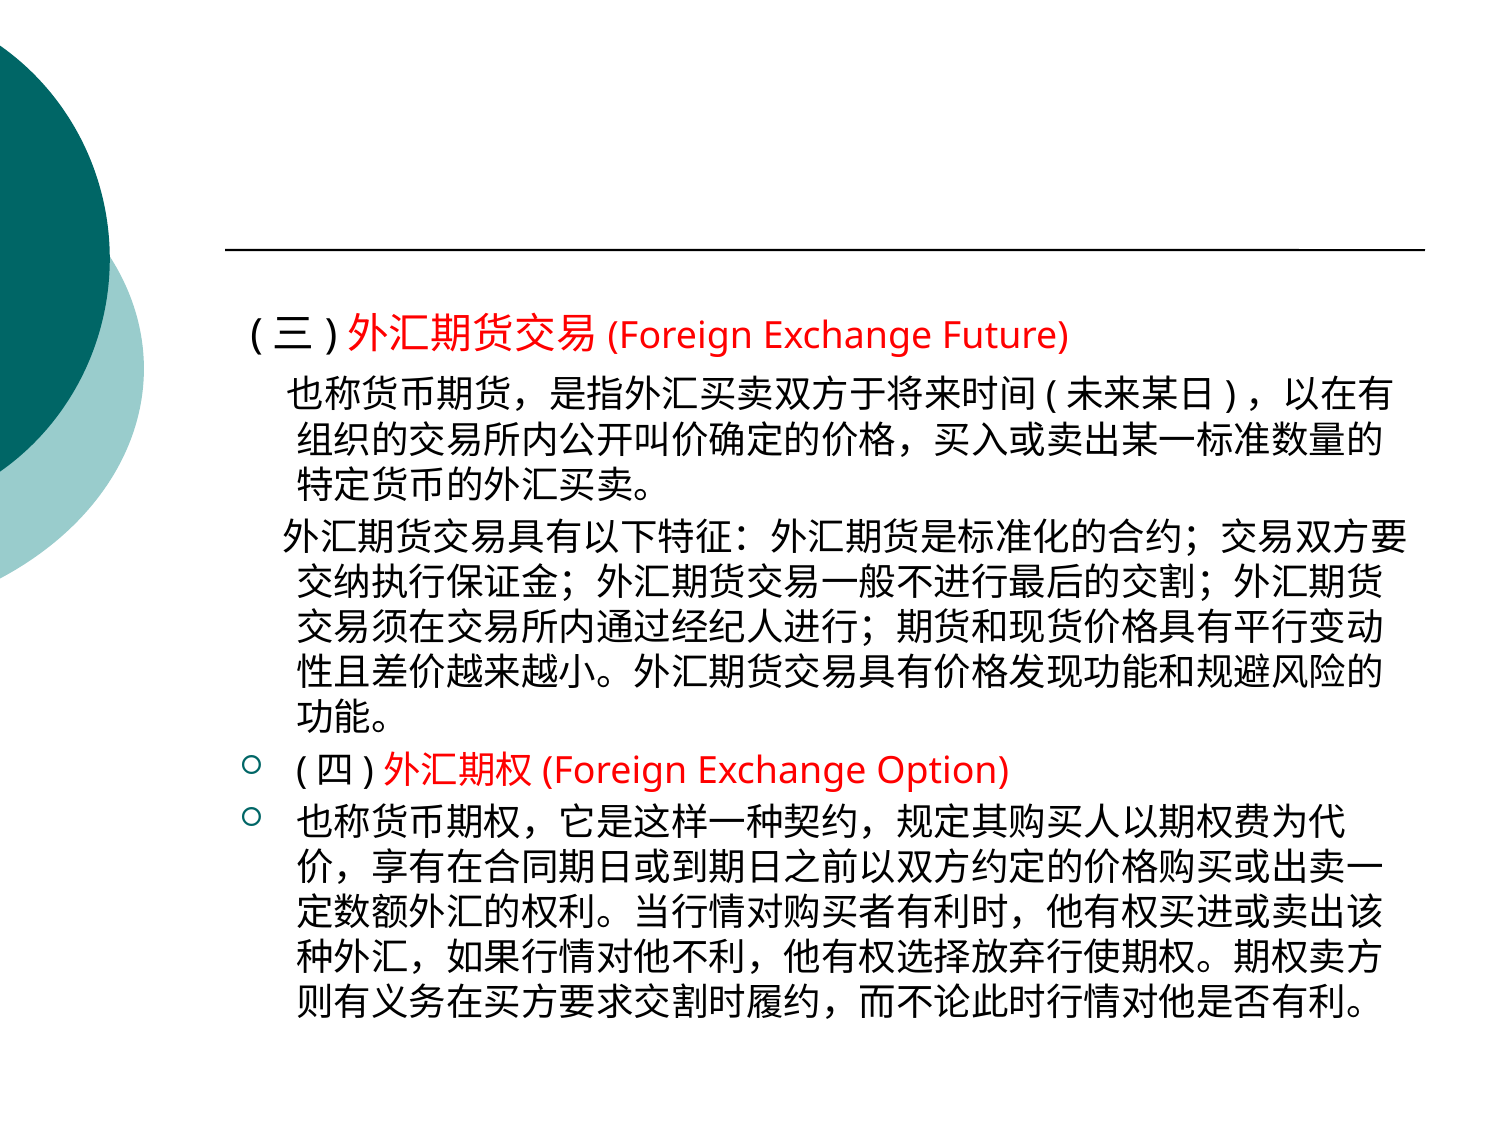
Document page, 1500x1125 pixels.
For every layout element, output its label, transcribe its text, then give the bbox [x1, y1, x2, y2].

list (三)外汇期货交易(Foreign Exchange Future) 也称货币期货，是指外汇买卖双方于将来时间(未来某日)，以在有组织的交易所内公开叫价确定的价格，买入或卖出某一标准数量的特定货币的外汇买卖。 外汇期货交易具有以下特征：外汇期货是标准化的合约；交易双方要交纳执行保证金；外汇期货交易一般不进行最后的交割；外汇期货交易须在交易所内通过经纪人进行；期货和现货价格具有平行变动性且差价越来越小。外汇期货交易具有价格发现功能和规避风险的功能。 (四)外汇期权(Foreign Exchange Option) 也称货币期权，它是这样一种契约，规定其购买人以期权费为代价，享有在合同期日或到期日之前以双方约定的价格购买或出卖一定数额外汇的权利。当行情对购买者有利时，他有权买进或卖出该种外汇，如果行情对他不利，他有权选择放弃行使期权。期权卖方则有义务在买方要求交割时履约，而不论此时行情对他是否有利。 [224, 299, 1425, 1048]
